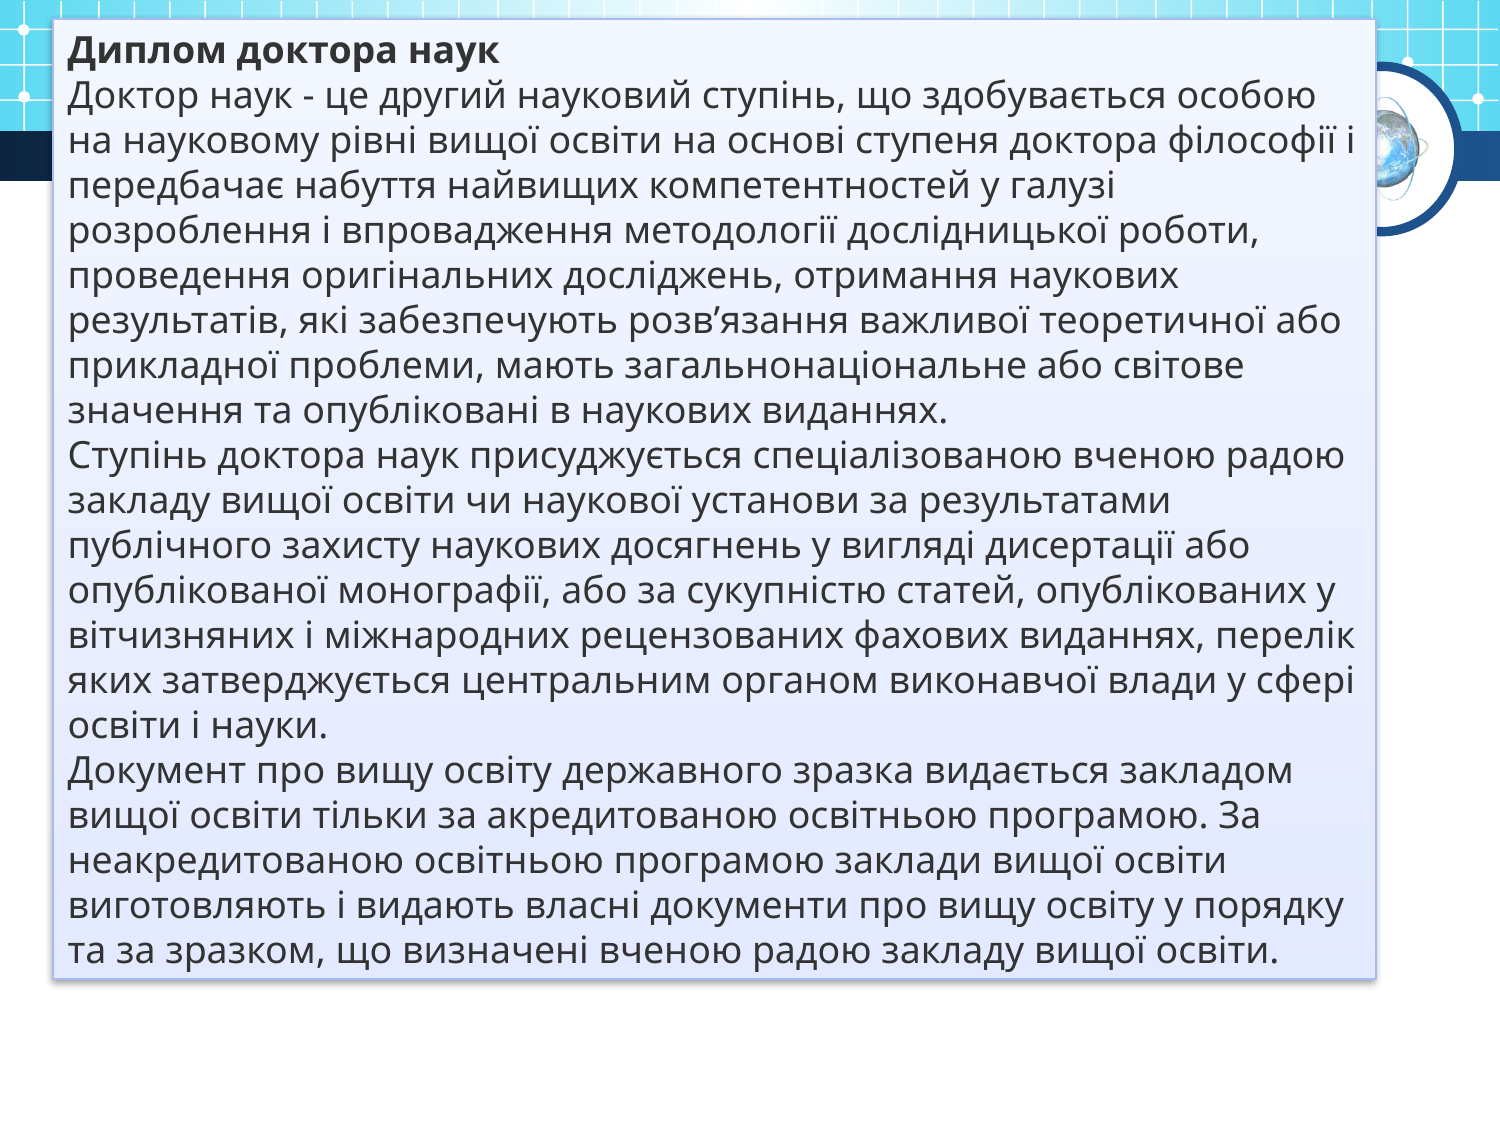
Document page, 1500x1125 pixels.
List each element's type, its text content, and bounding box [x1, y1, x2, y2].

text_box Диплом доктора наук Доктор наук - це другий науковий ступінь, що здобувається особою на науковому рівні вищої освіти на основі ступеня доктора філософії і передбачає набуття найвищих компетентностей у галузі розроблення і впровадження методології дослідницької роботи, проведення оригінальних досліджень, отримання наукових результатів, які забезпечують розв’язання важливої теоретичної або прикладної проблеми, мають загальнонаціональне або світове значення та опубліковані в наукових виданнях. Ступінь доктора наук присуджується спеціалізованою вченою радою закладу вищої освіти чи наукової установи за результатами публічного захисту наукових досягнень у вигляді дисертації або опублікованої монографії, або за сукупністю статей, опублікованих у вітчизняних і міжнародних рецензованих фахових виданнях, перелік яких затверджується центральним органом виконавчої влади у сфері освіти і науки. Документ про вищу освіту державного зразка видається закладом вищої освіти тільки за акредитованою освітньою програмою. За неакредитованою освітньою програмою заклади вищої освіти виготовляють і видають власні документи про вищу освіту у порядку та за зразком, що визначені вченою радою закладу вищої освіти. [52, 18, 1377, 980]
picture [1377, 72, 1454, 226]
